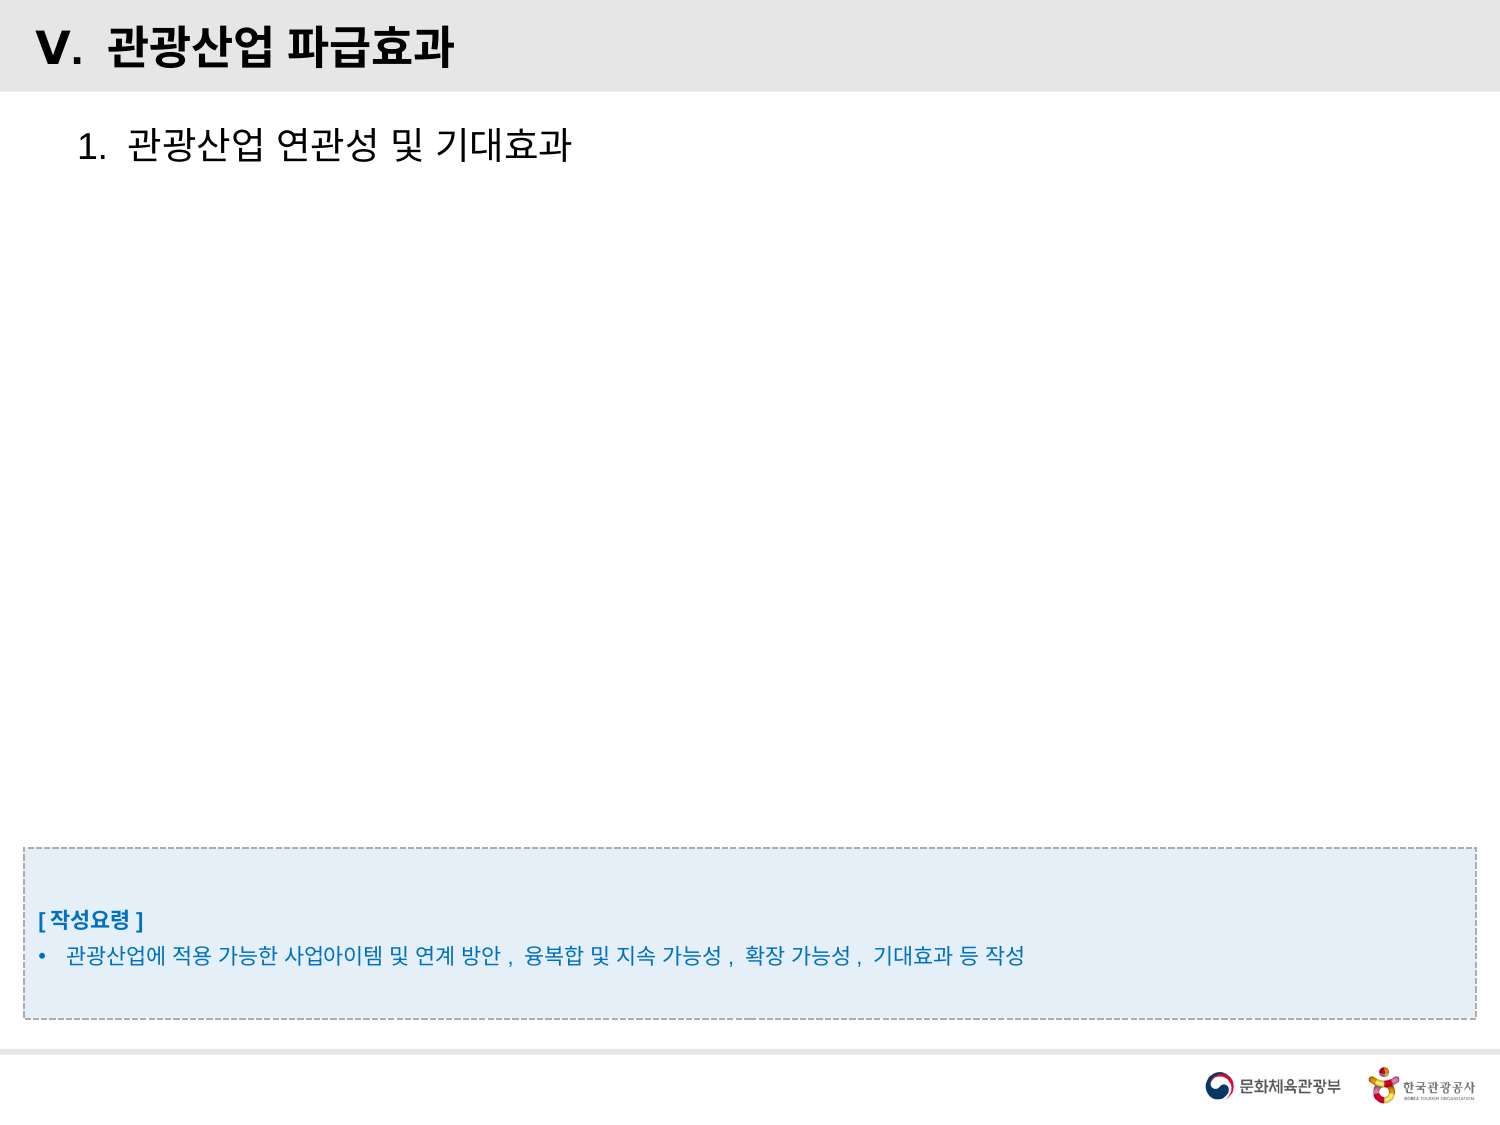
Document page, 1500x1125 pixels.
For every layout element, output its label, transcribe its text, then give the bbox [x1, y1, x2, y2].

text_box Ⅴ. 관광산업 파급효과 [0, 0, 1500, 93]
text_box 1. 관광산업 연관성 및 기대효과 [61, 108, 1500, 181]
text_box [작성요령] 관광산업에 적용 가능한 사업아이템 및 연계 방안, 융복합 및 지속 가능성, 확장 가능성, 기대효과 등 작성 [23, 847, 1477, 1020]
picture [1200, 1064, 1486, 1109]
